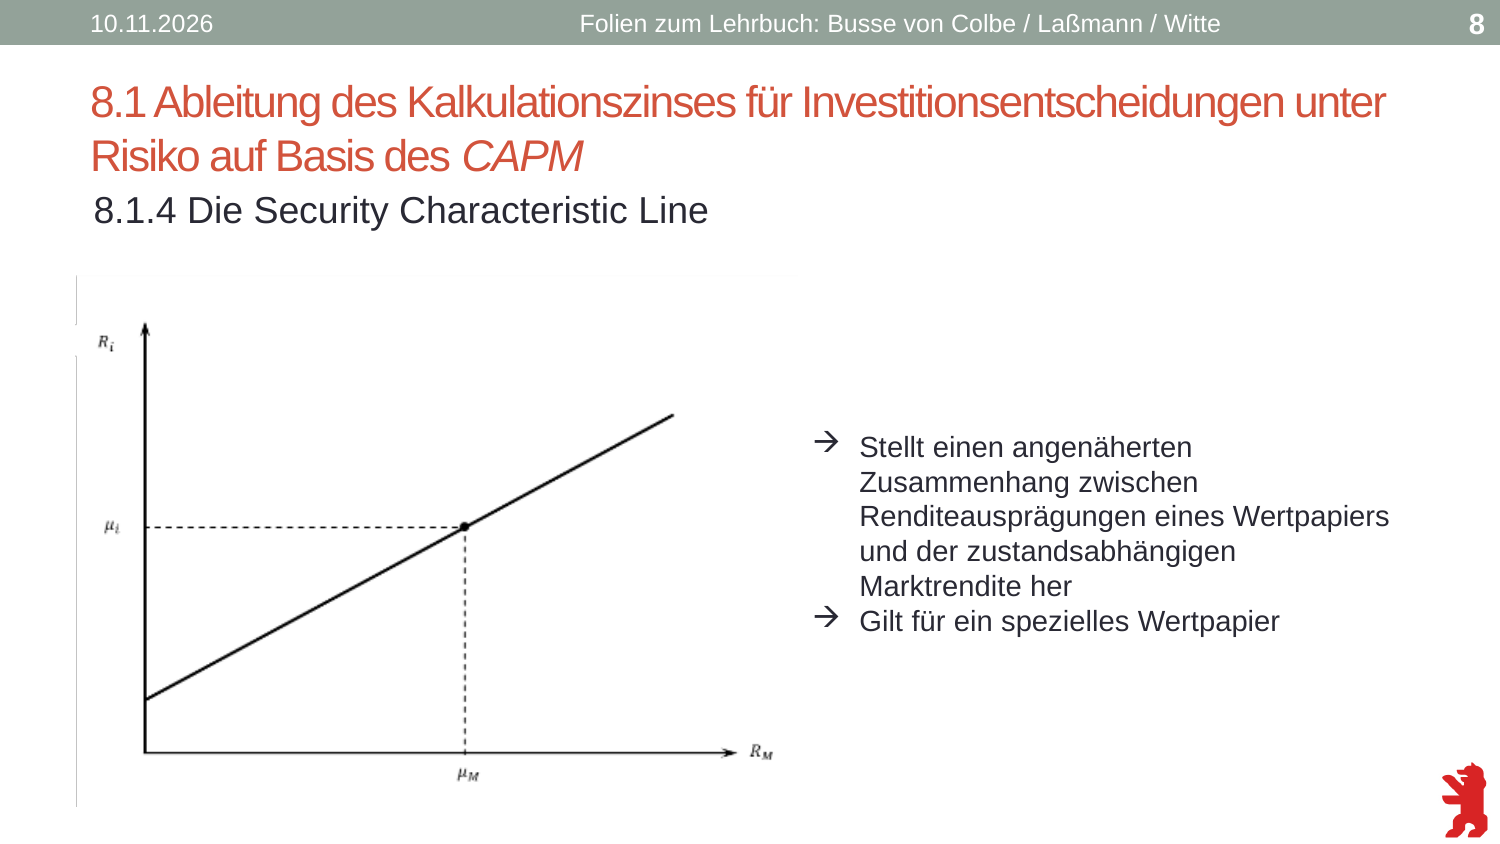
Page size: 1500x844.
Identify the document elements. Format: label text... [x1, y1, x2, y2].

footer Folien zum Lehrbuch: Busse von Colbe / Laßmann / Witte [562, 2, 1238, 43]
text_box Stellt einen angenäherten Zusammenhang zwischen Renditeausprägungen eines Wertpapiers und der zustandsabhängigen Marktrendite her Gilt für ein spezielles Wertpapier [805, 420, 1410, 680]
title 8.1 Ableitung des Kalkulationszinses für Investitionsentscheidungen unter Risiko auf Basis des CAPM [75, 65, 1425, 188]
text_box 8.1.4 Die Security Characteristic Line [78, 178, 725, 239]
picture [74, 275, 798, 808]
slide_number 8 [1325, 2, 1500, 43]
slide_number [75, 2, 550, 43]
picture [1434, 760, 1500, 844]
